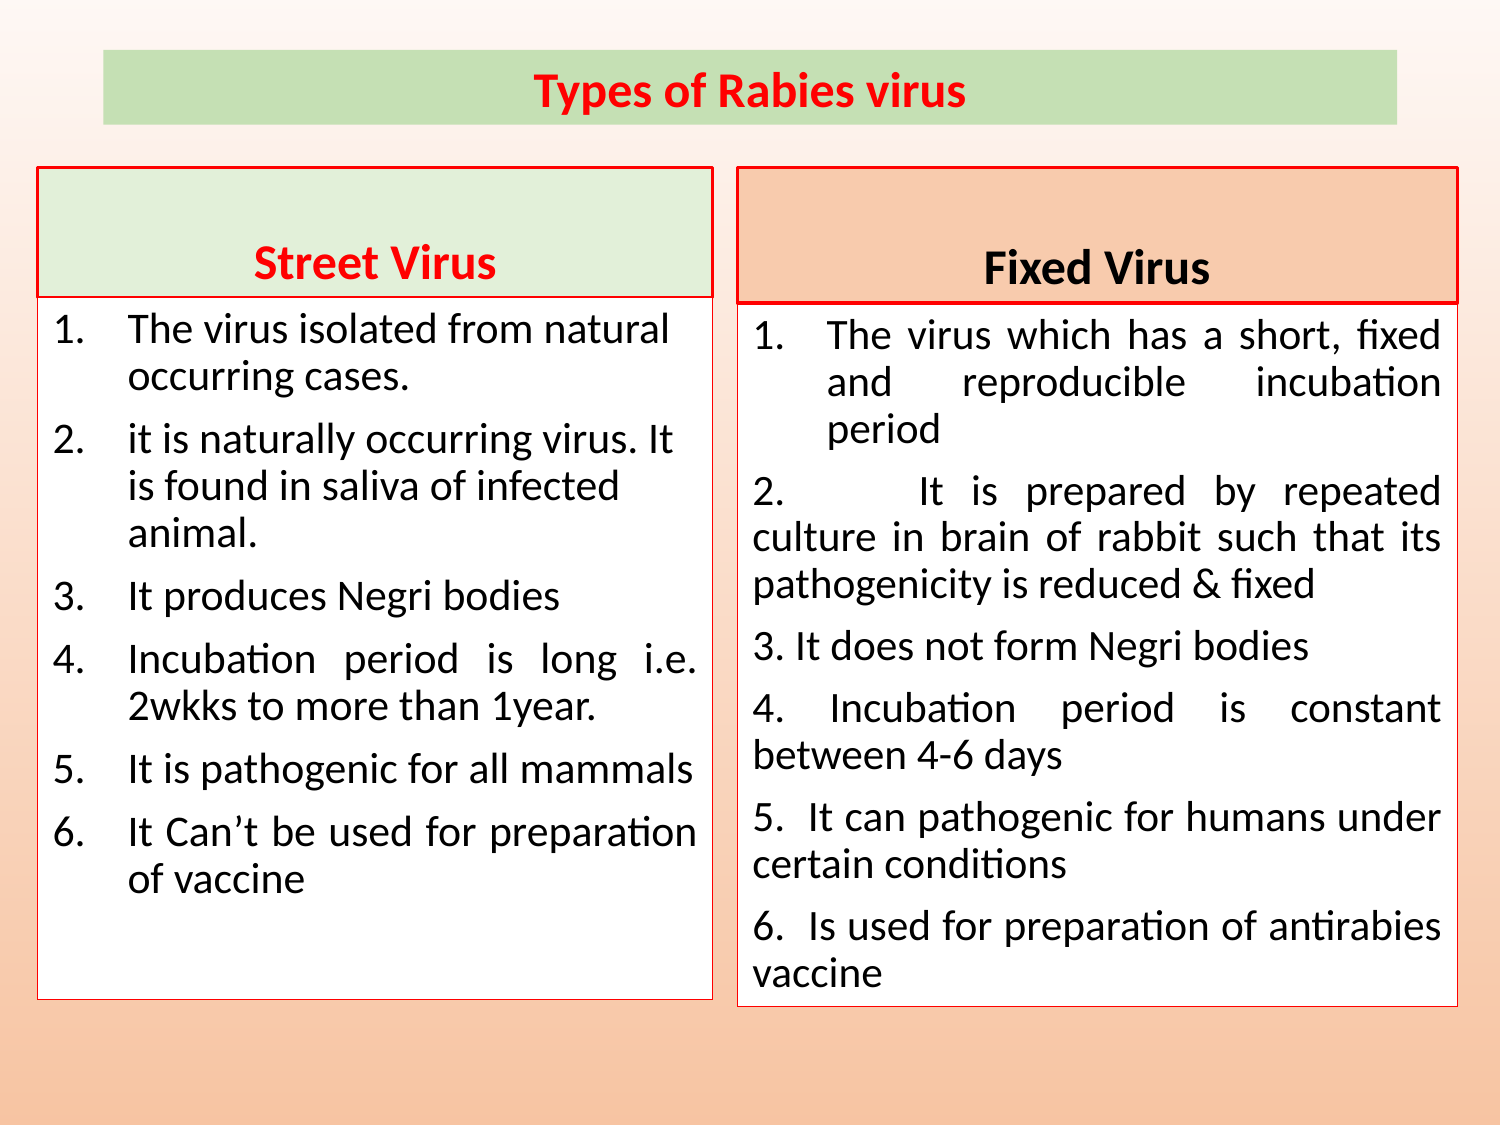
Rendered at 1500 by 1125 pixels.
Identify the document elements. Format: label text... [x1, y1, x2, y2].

text_box Types of Rabies virus [103, 49, 1398, 125]
list The virus which has a short, fixed and reproducible incubation period 2. It is prepared by repeated culture in brain of rabbit such that its pathogenicity is reduced & fixed 3. It does not form Negri bodies 4. Incubation period is constant between 4-6 days 5. It can pathogenic for humans under certain conditions 6. Is used for preparation of antirabies vaccine [737, 304, 1458, 1007]
list Fixed Virus [737, 167, 1458, 303]
list The virus isolated from natural occurring cases. it is naturally occurring virus. It is found in saliva of infected animal. It produces Negri bodies Incubation period is long i.e. 2wkks to more than 1year. It is pathogenic for all mammals It Can’t be used for preparation of vaccine [37, 297, 713, 1000]
list Street Virus [37, 167, 713, 297]
